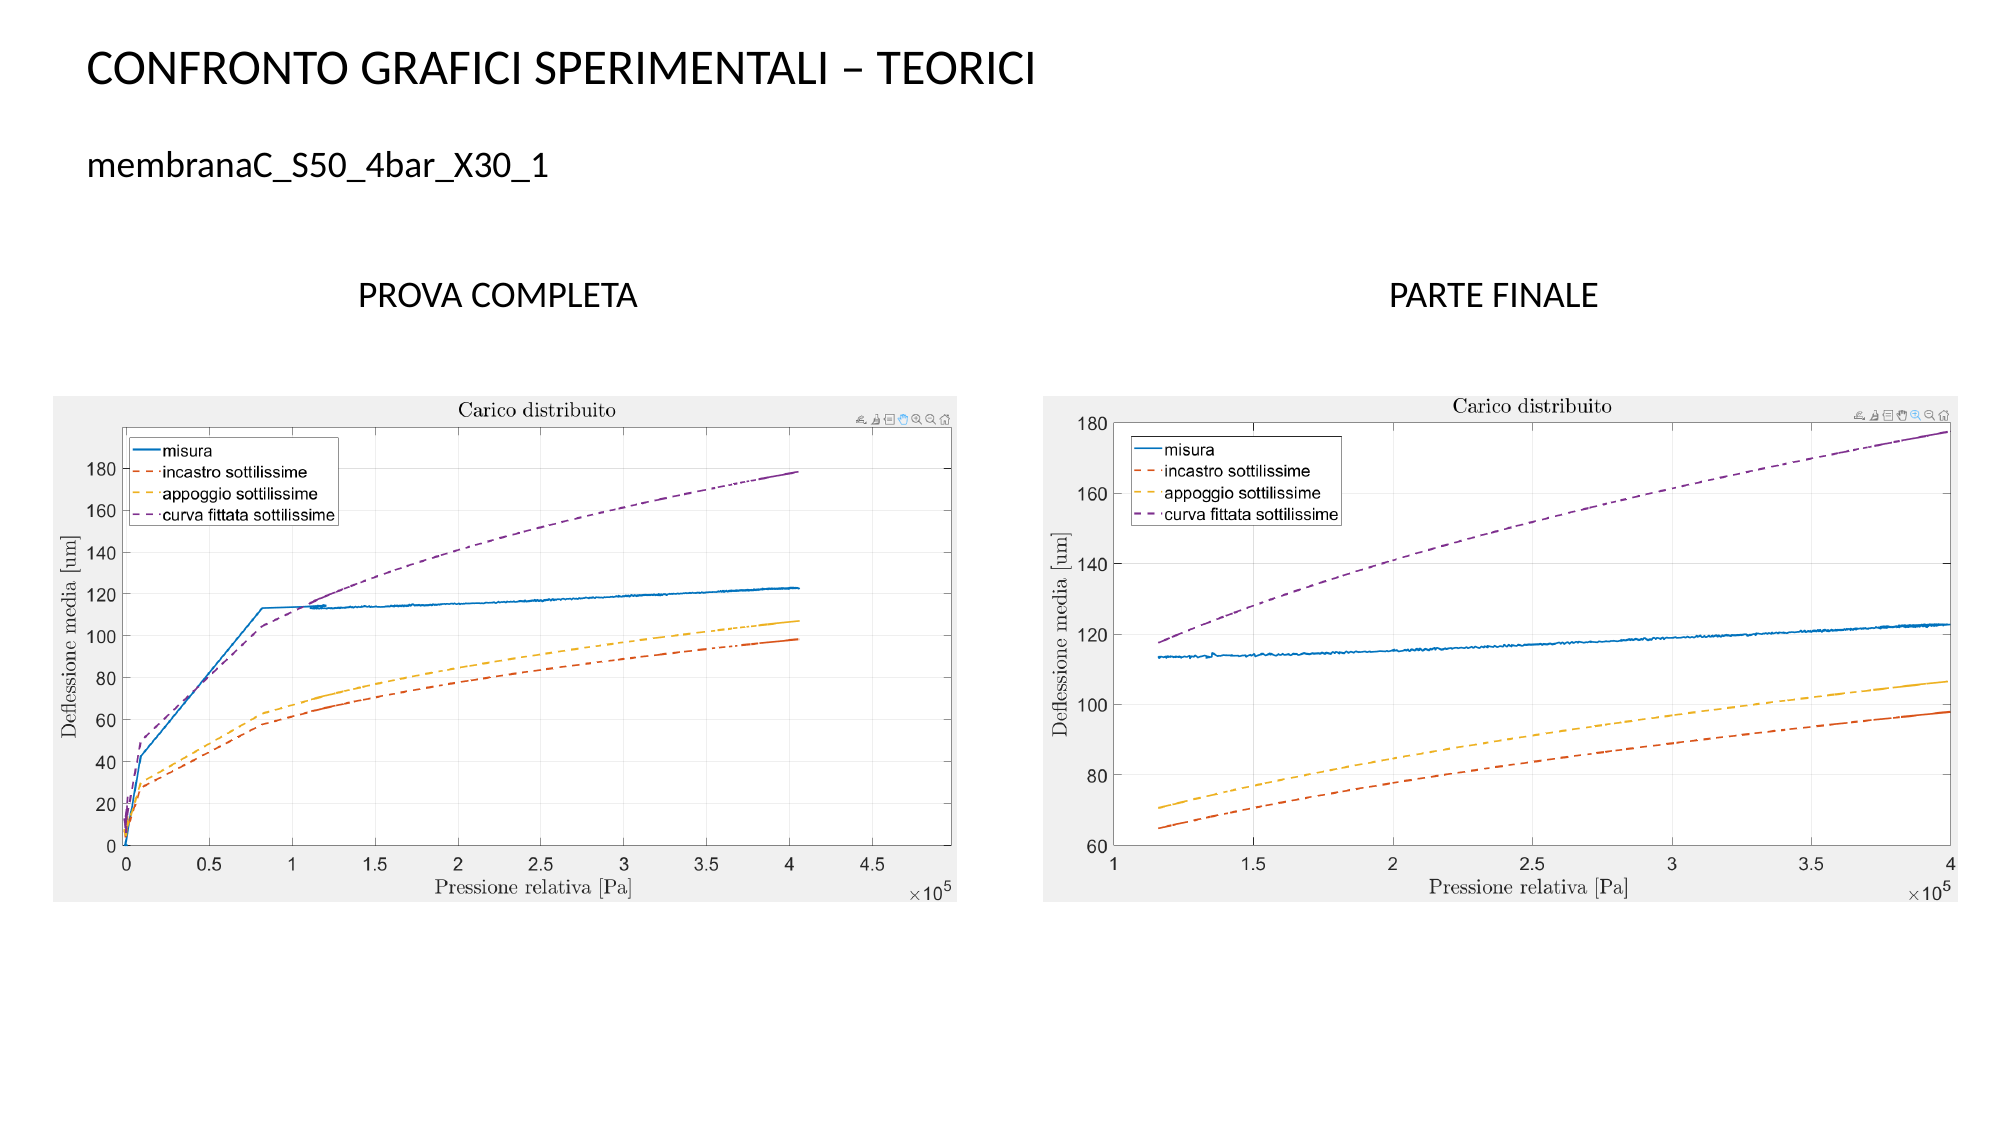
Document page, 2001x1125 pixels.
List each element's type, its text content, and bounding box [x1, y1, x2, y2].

text_box PROVA COMPLETA [343, 262, 665, 322]
text_box CONFRONTO GRAFICI SPERIMENTALI – TEORICI membranaC_S50_4bar_X30_1 [71, 27, 1182, 193]
picture [53, 396, 957, 902]
text_box PARTE FINALE [1374, 262, 1618, 323]
picture [1043, 396, 1958, 902]
